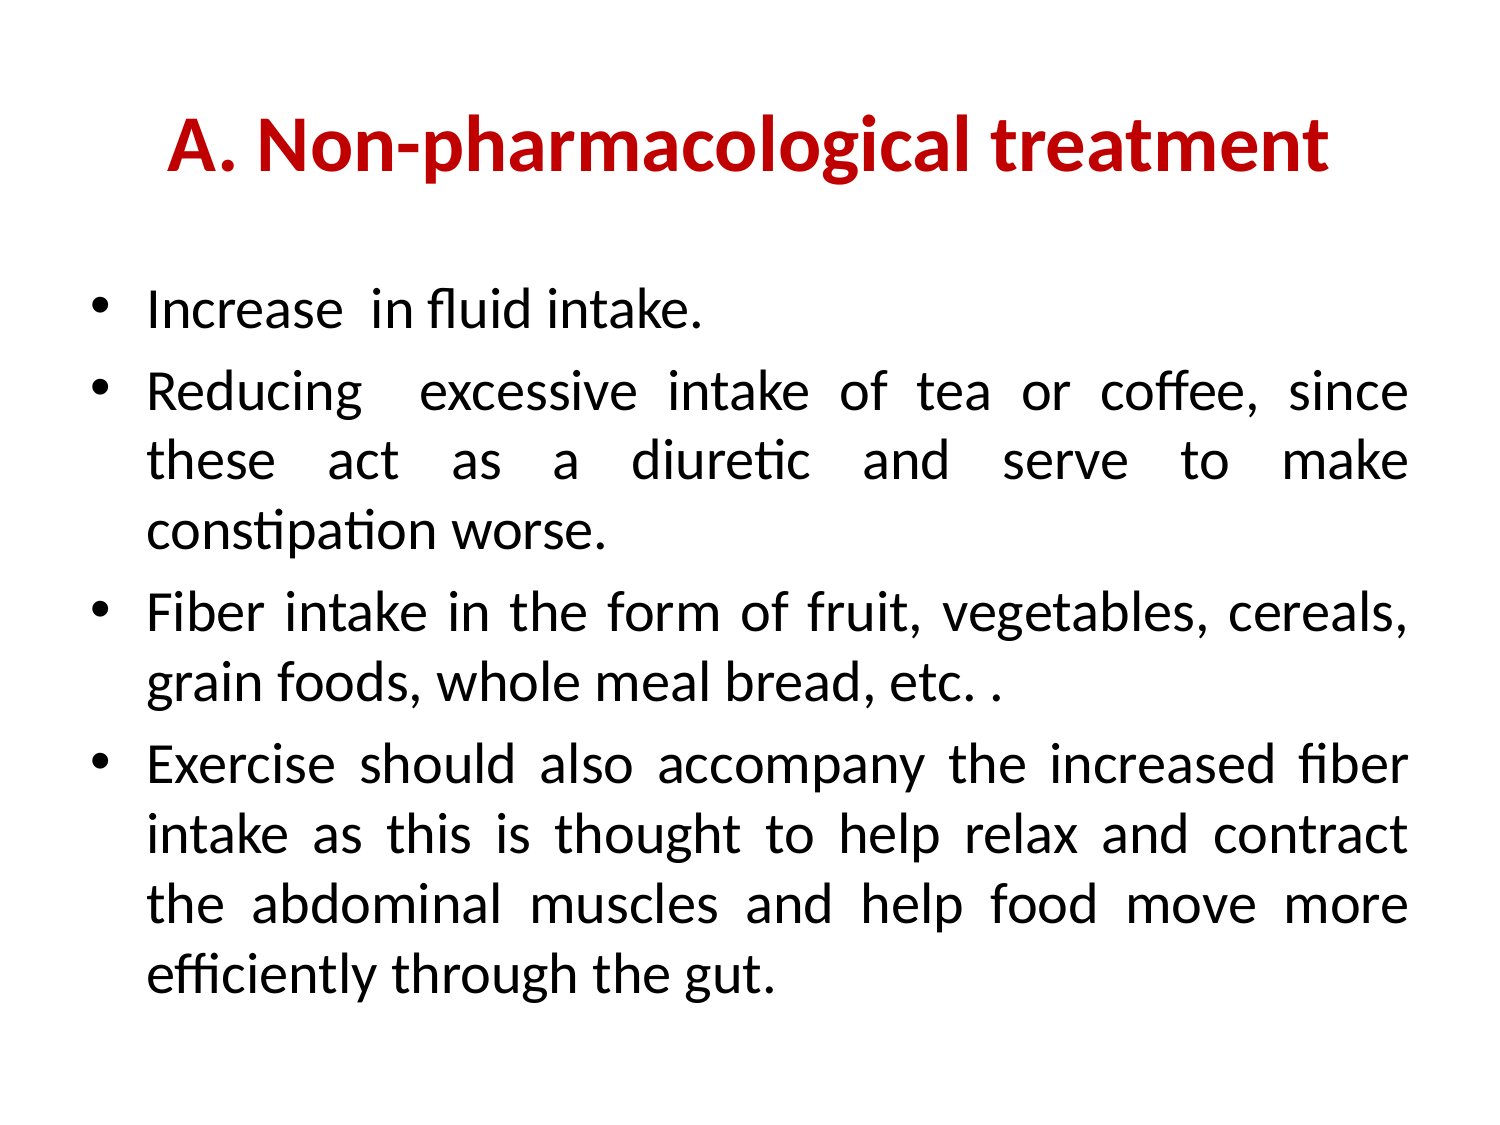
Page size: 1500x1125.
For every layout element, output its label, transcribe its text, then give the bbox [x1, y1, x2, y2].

title A. Non-pharmacological treatment [75, 45, 1425, 233]
list Increase in fluid intake. Reducing excessive intake of tea or coffee, since these act as a diuretic and serve to make constipation worse. Fiber intake in the form of fruit, vegetables, cereals, grain foods, whole meal bread, etc. . Exercise should also accompany the increased fiber intake as this is thought to help relax and contract the abdominal muscles and help food move more efficiently through the gut. [75, 262, 1425, 1005]
